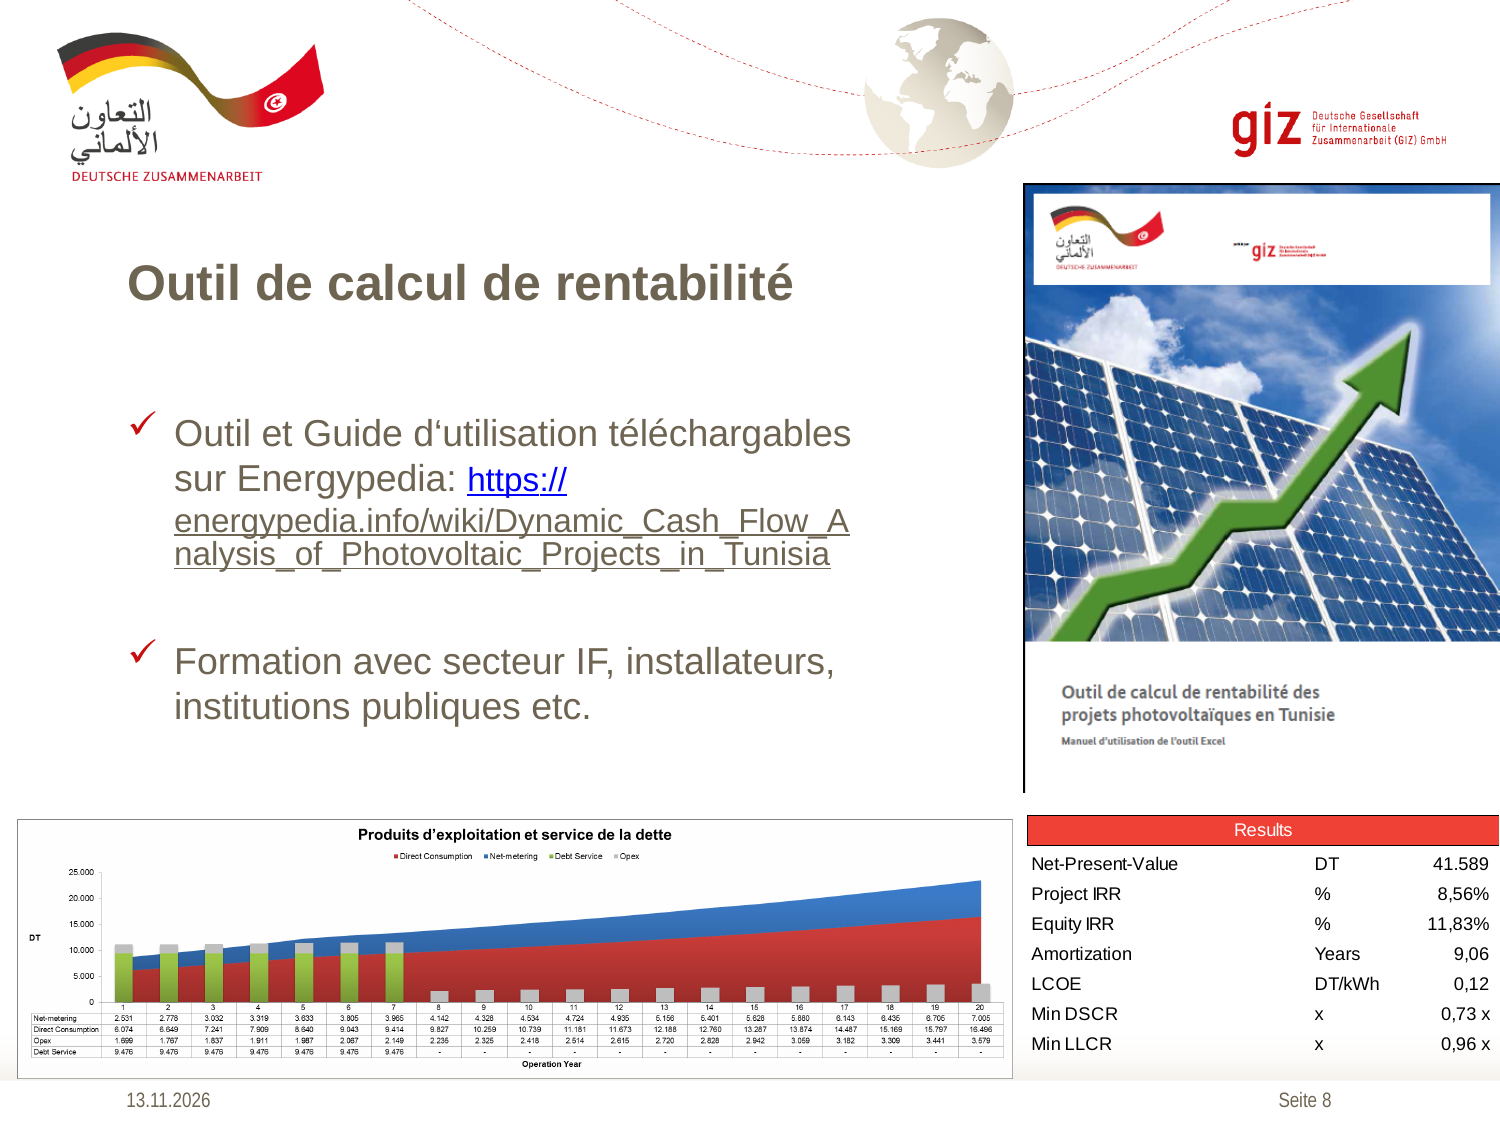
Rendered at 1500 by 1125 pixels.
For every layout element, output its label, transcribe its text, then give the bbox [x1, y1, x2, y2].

picture [0, 0, 1500, 793]
title Outil de calcul de rentabilité [111, 243, 1018, 345]
picture [0, 814, 1500, 1081]
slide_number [111, 1087, 325, 1121]
list Outil et Guide d‘utilisation téléchargables sur Energypedia: https://energypedia.info/wiki/Dynamic_Cash_Flow_Analysis_of_Photovoltaic_Projects_in_Tunisia Formation avec secteur IF, installateurs, institutions publiques etc. [111, 401, 881, 817]
